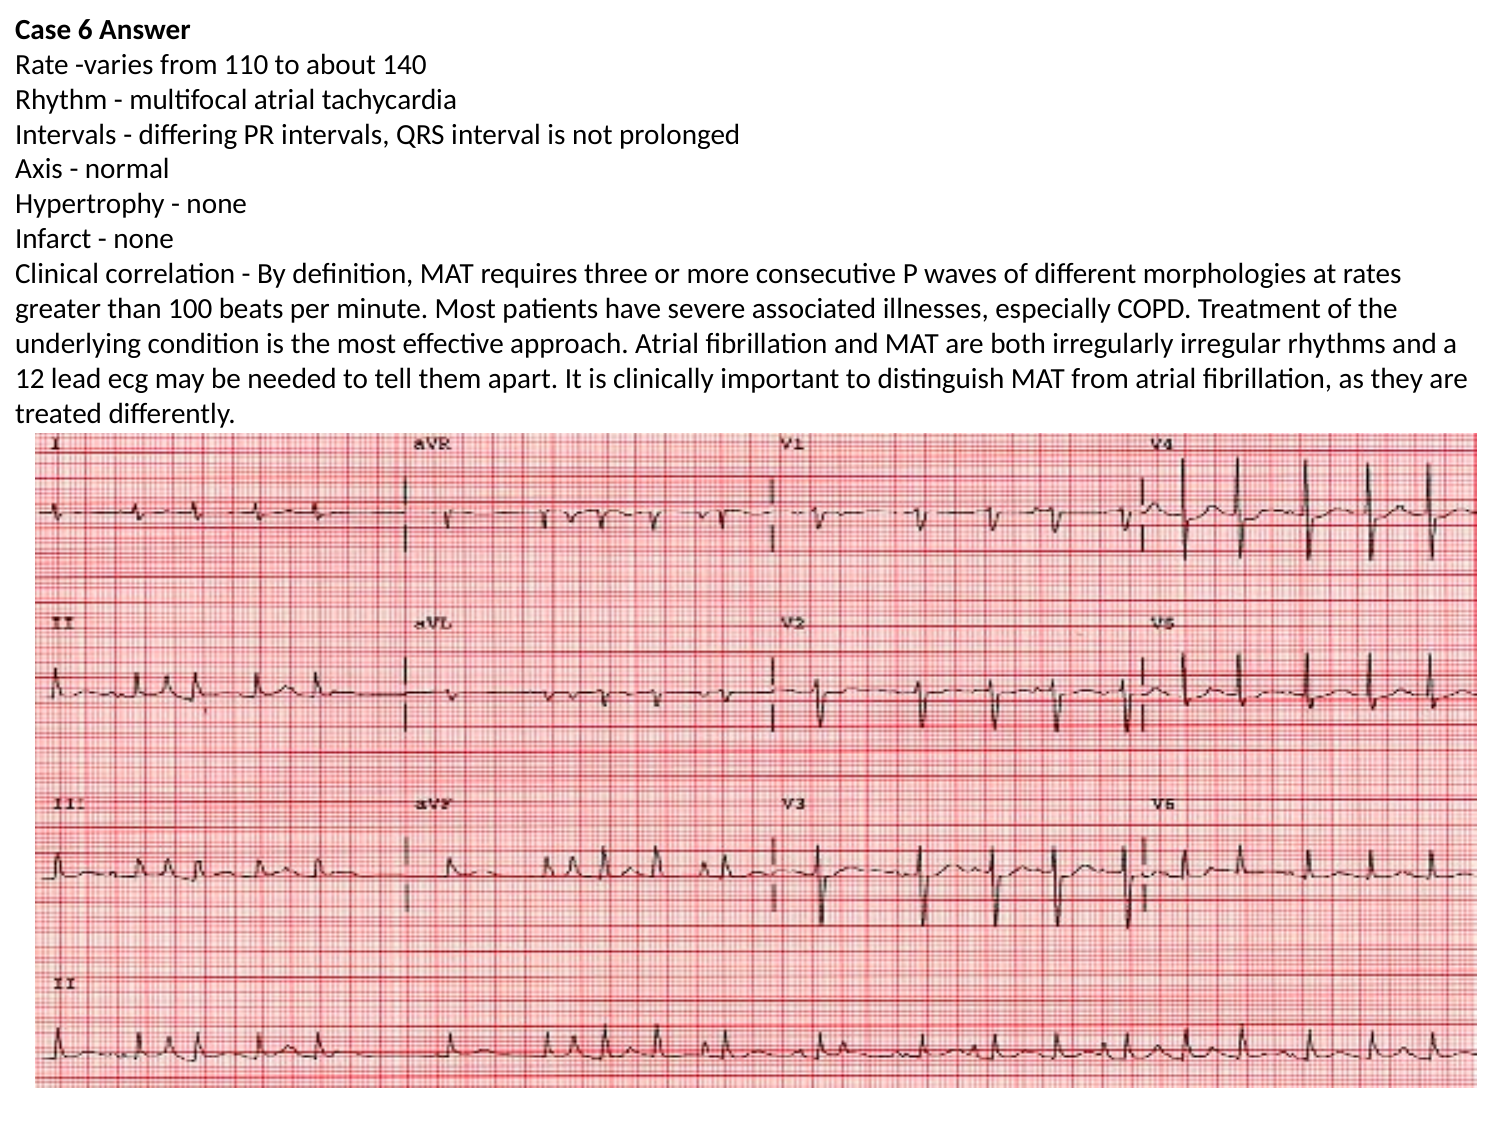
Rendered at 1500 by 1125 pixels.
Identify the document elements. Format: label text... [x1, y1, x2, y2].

text_box Case 6 Answer Rate -varies from 110 to about 140 Rhythm - multifocal atrial tachycardia Intervals - differing PR intervals, QRS interval is not prolonged Axis - normal Hypertrophy - none Infarct - none Clinical correlation - By definition, MAT requires three or more consecutive P waves of different morphologies at rates greater than 100 beats per minute. Most patients have severe associated illnesses, especially COPD. Treatment of the underlying condition is the most effective approach. Atrial fibrillation and MAT are both irregularly irregular rhythms and a 12 lead ecg may be needed to tell them apart. It is clinically important to distinguish MAT from atrial fibrillation, as they are treated differently. [0, 2, 1500, 472]
picture [34, 433, 1477, 1088]
